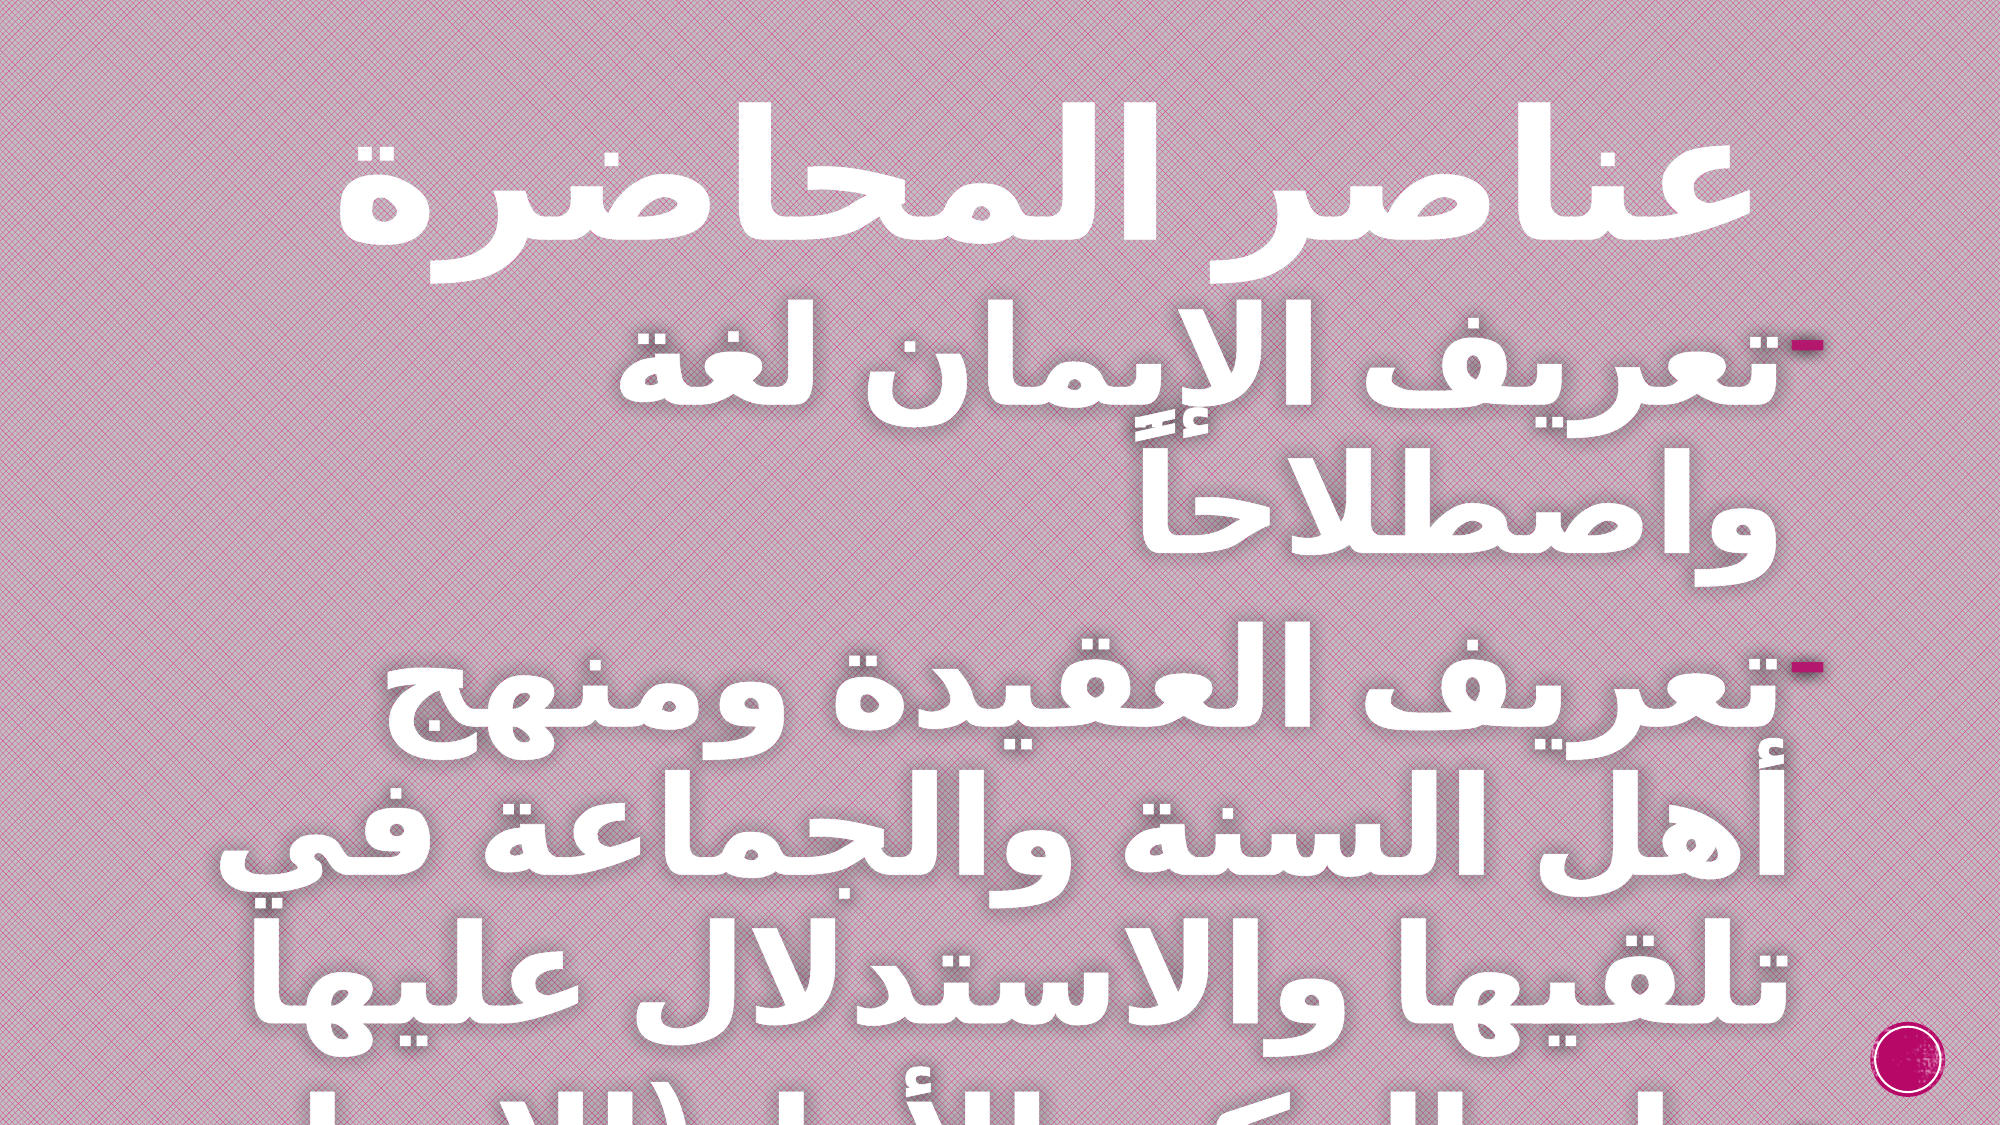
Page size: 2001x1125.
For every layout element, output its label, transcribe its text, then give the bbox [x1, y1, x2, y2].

title عناصر المحاضرة [240, 53, 1813, 266]
list تعريف الإيمان لغة واصطلاحاً تعريف العقيدة ومنهج أهل السنة والجماعة في تلقيها والاستدلال عليها بيان الركن الأول(الإيمان بالله تعالى ) [154, 278, 1843, 1050]
